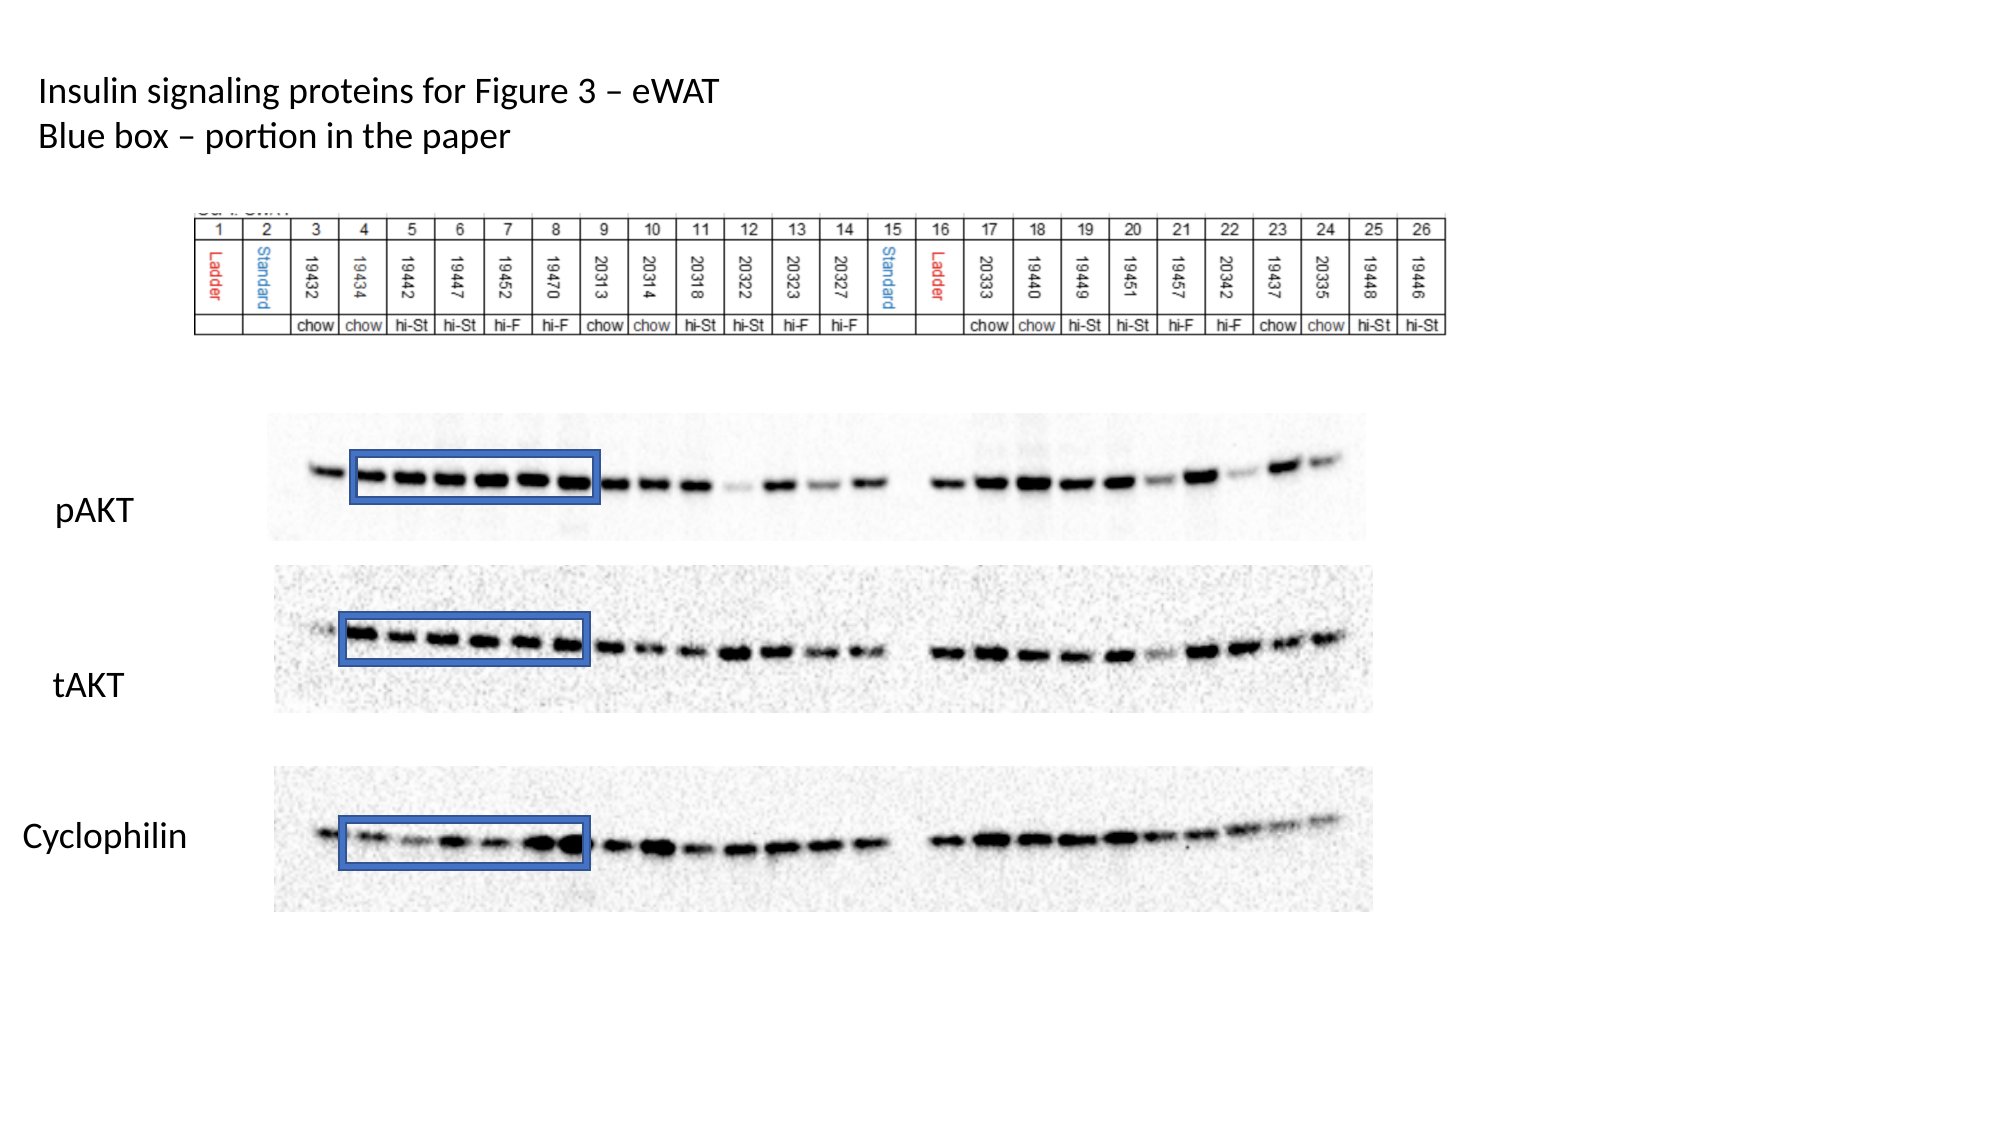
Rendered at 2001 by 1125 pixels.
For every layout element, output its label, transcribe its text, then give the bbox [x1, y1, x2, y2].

picture [267, 413, 1366, 541]
picture [274, 766, 1373, 913]
text_box Insulin signaling proteins for Figure 3 – eWAT Blue box – portion in the paper [23, 58, 736, 164]
text_box pAKT [40, 477, 150, 538]
text_box Cyclophilin [7, 803, 203, 864]
text_box tAKT [37, 652, 140, 712]
picture [274, 565, 1373, 713]
picture [178, 212, 1454, 343]
